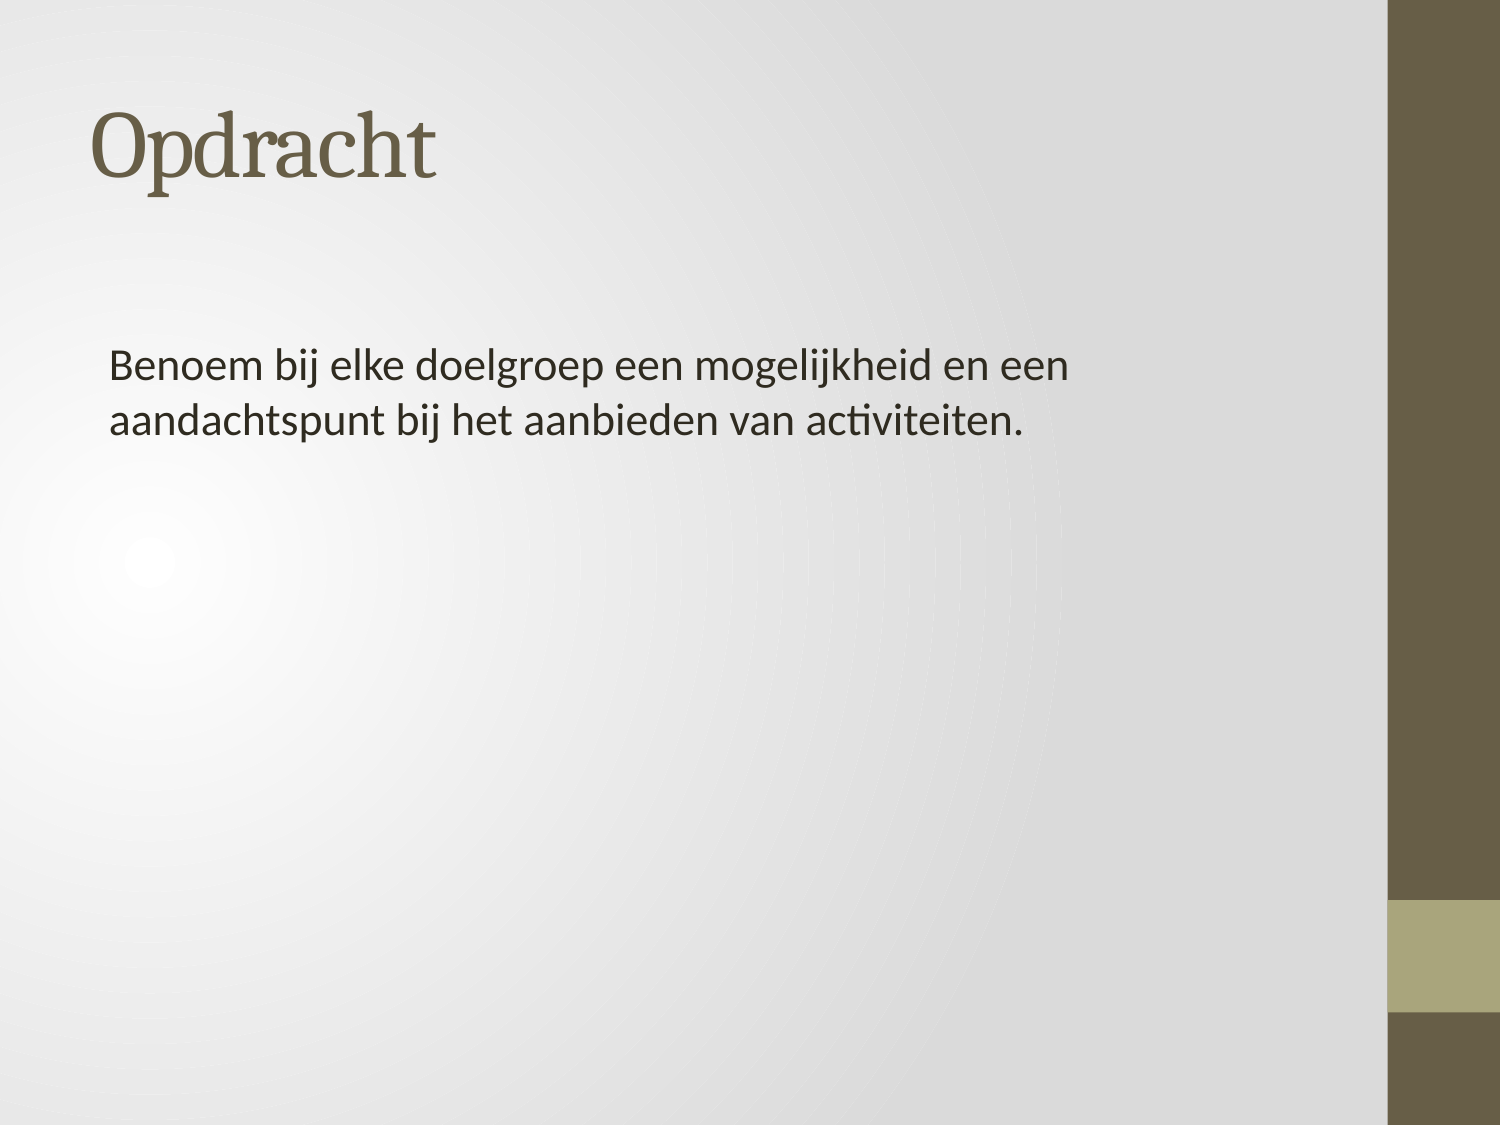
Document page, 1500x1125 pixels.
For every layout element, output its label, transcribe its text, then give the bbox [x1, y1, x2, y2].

title Opdracht [75, 45, 1325, 233]
list Benoem bij elke doelgroep een mogelijkheid en een aandachtspunt bij het aanbieden van activiteiten. [75, 262, 1325, 1050]
